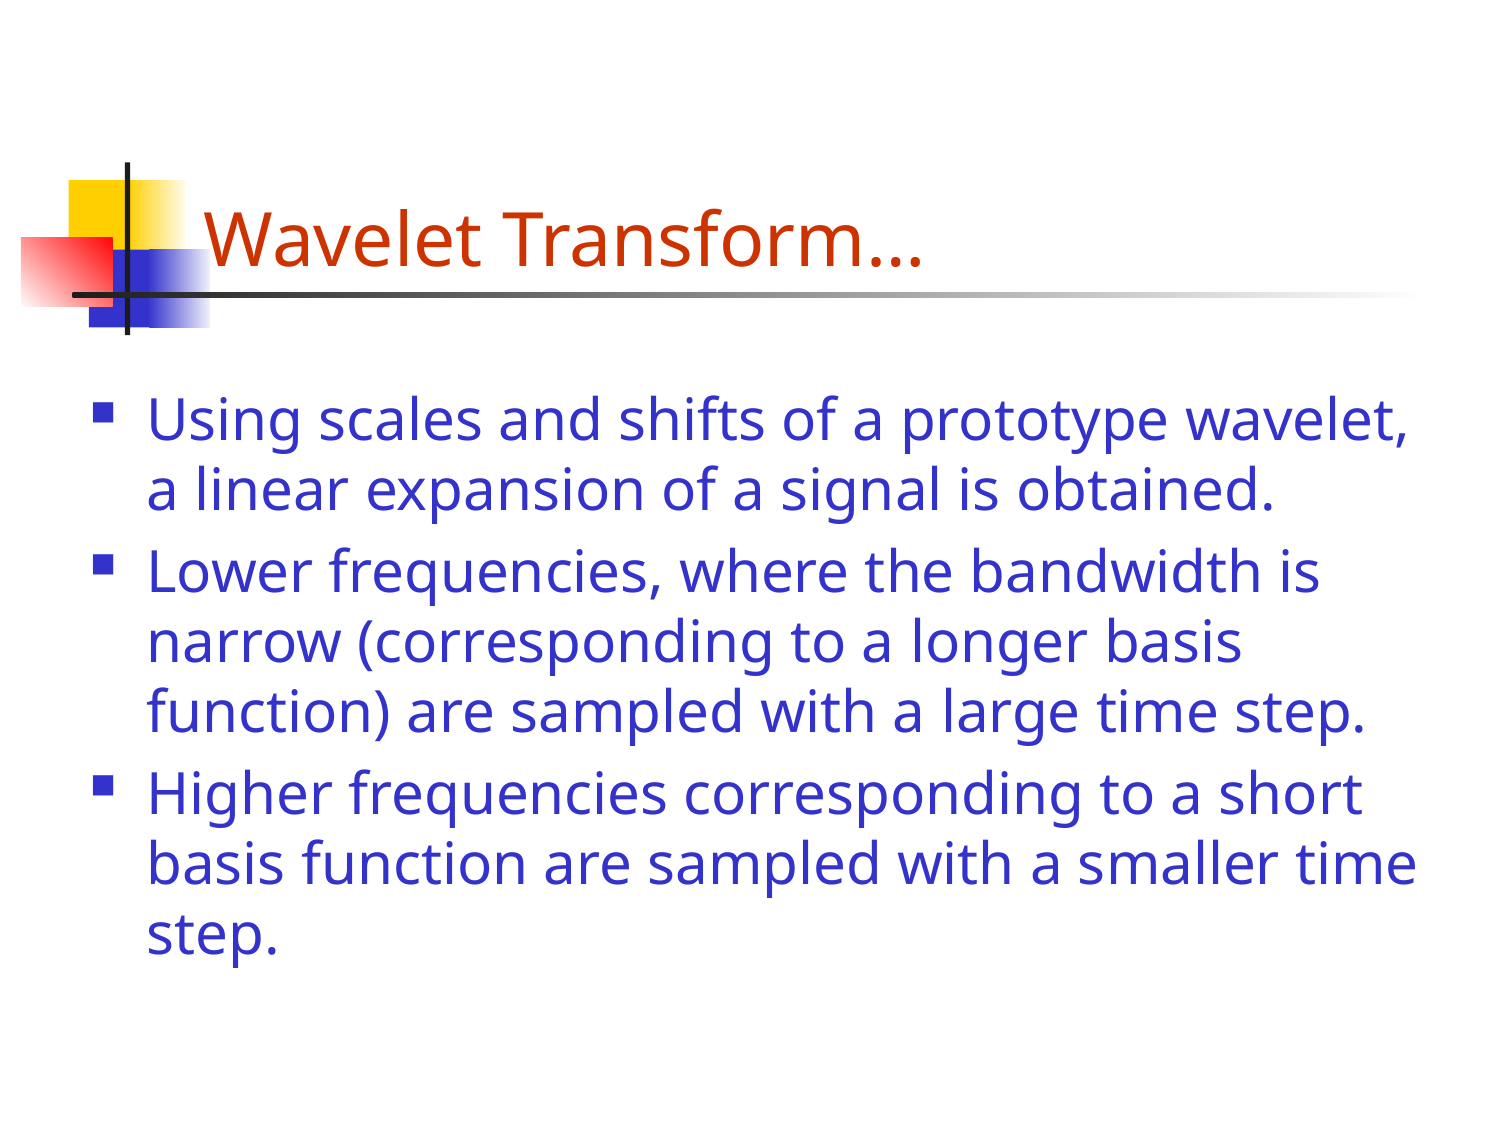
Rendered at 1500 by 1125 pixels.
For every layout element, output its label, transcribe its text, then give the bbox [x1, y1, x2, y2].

text_box Using scales and shifts of a prototype wavelet, a linear expansion of a signal is obtained. Lower frequencies, where the bandwidth is narrow (corresponding to a longer basis function) are sampled with a large time step. Higher frequencies corresponding to a short basis function are sampled with a smaller time step. [75, 374, 1438, 1050]
title Wavelet Transform… [188, 101, 1468, 289]
